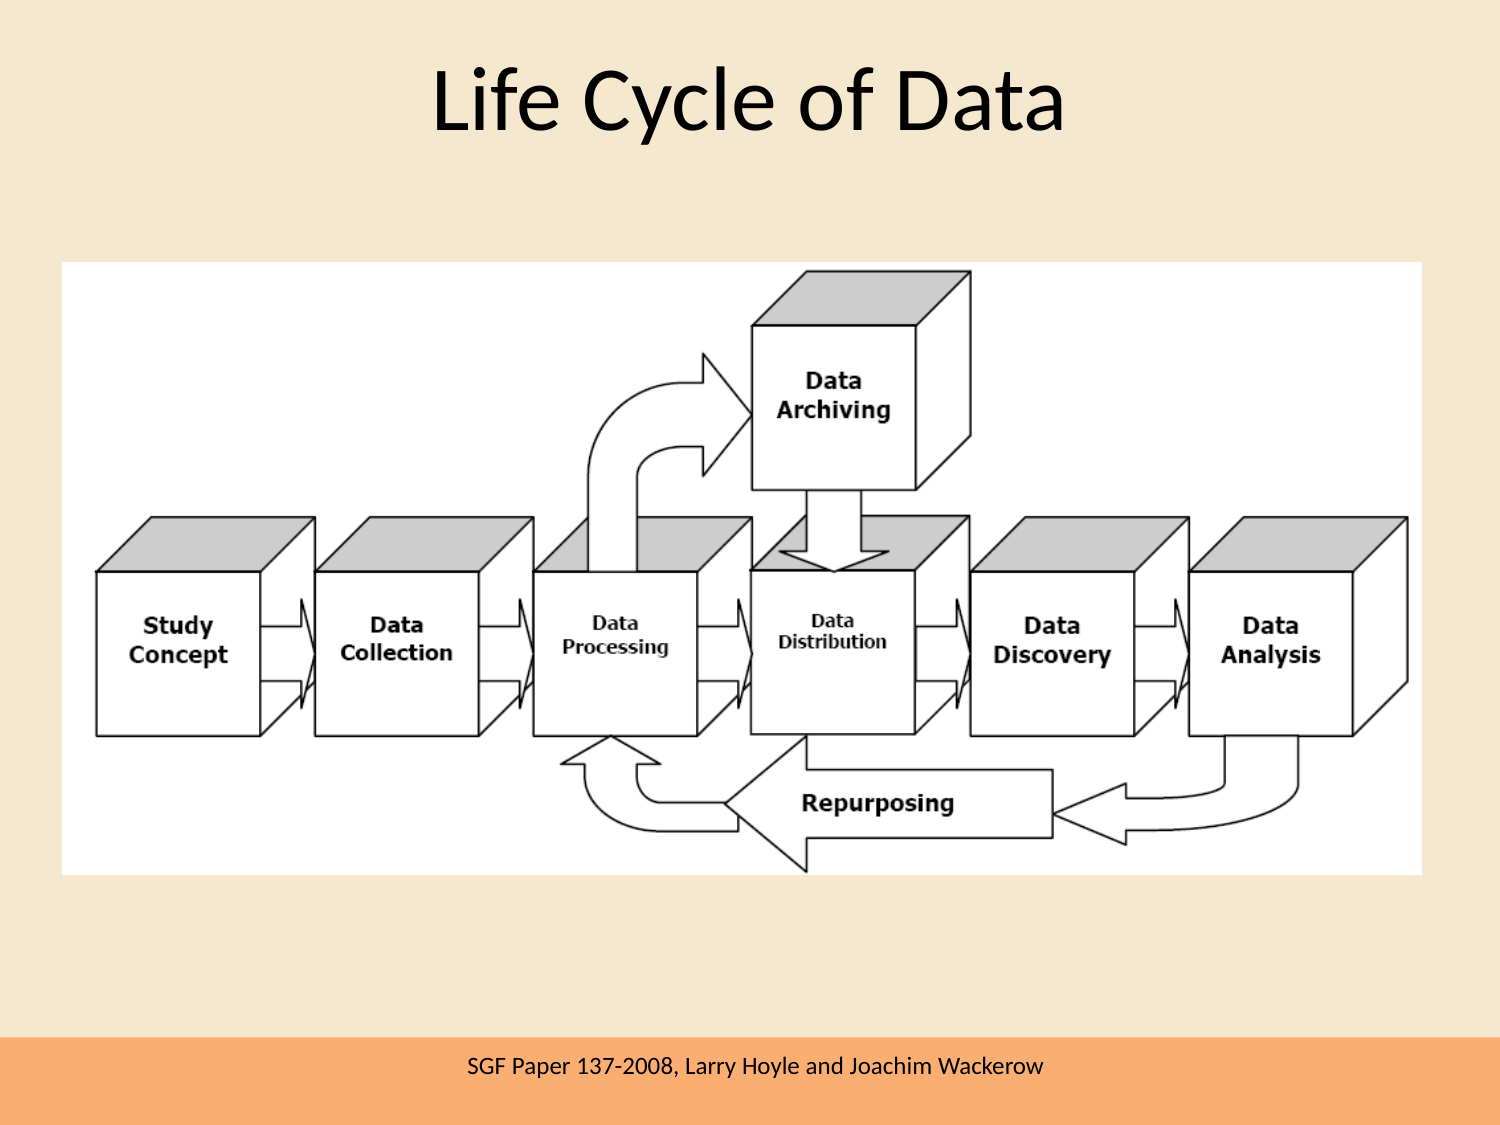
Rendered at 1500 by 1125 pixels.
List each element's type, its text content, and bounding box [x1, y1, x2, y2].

picture [62, 262, 1422, 876]
footer SGF Paper 137-2008, Larry Hoyle and Joachim Wackerow [399, 1042, 1113, 1103]
title Life Cycle of Data [75, 0, 1425, 188]
